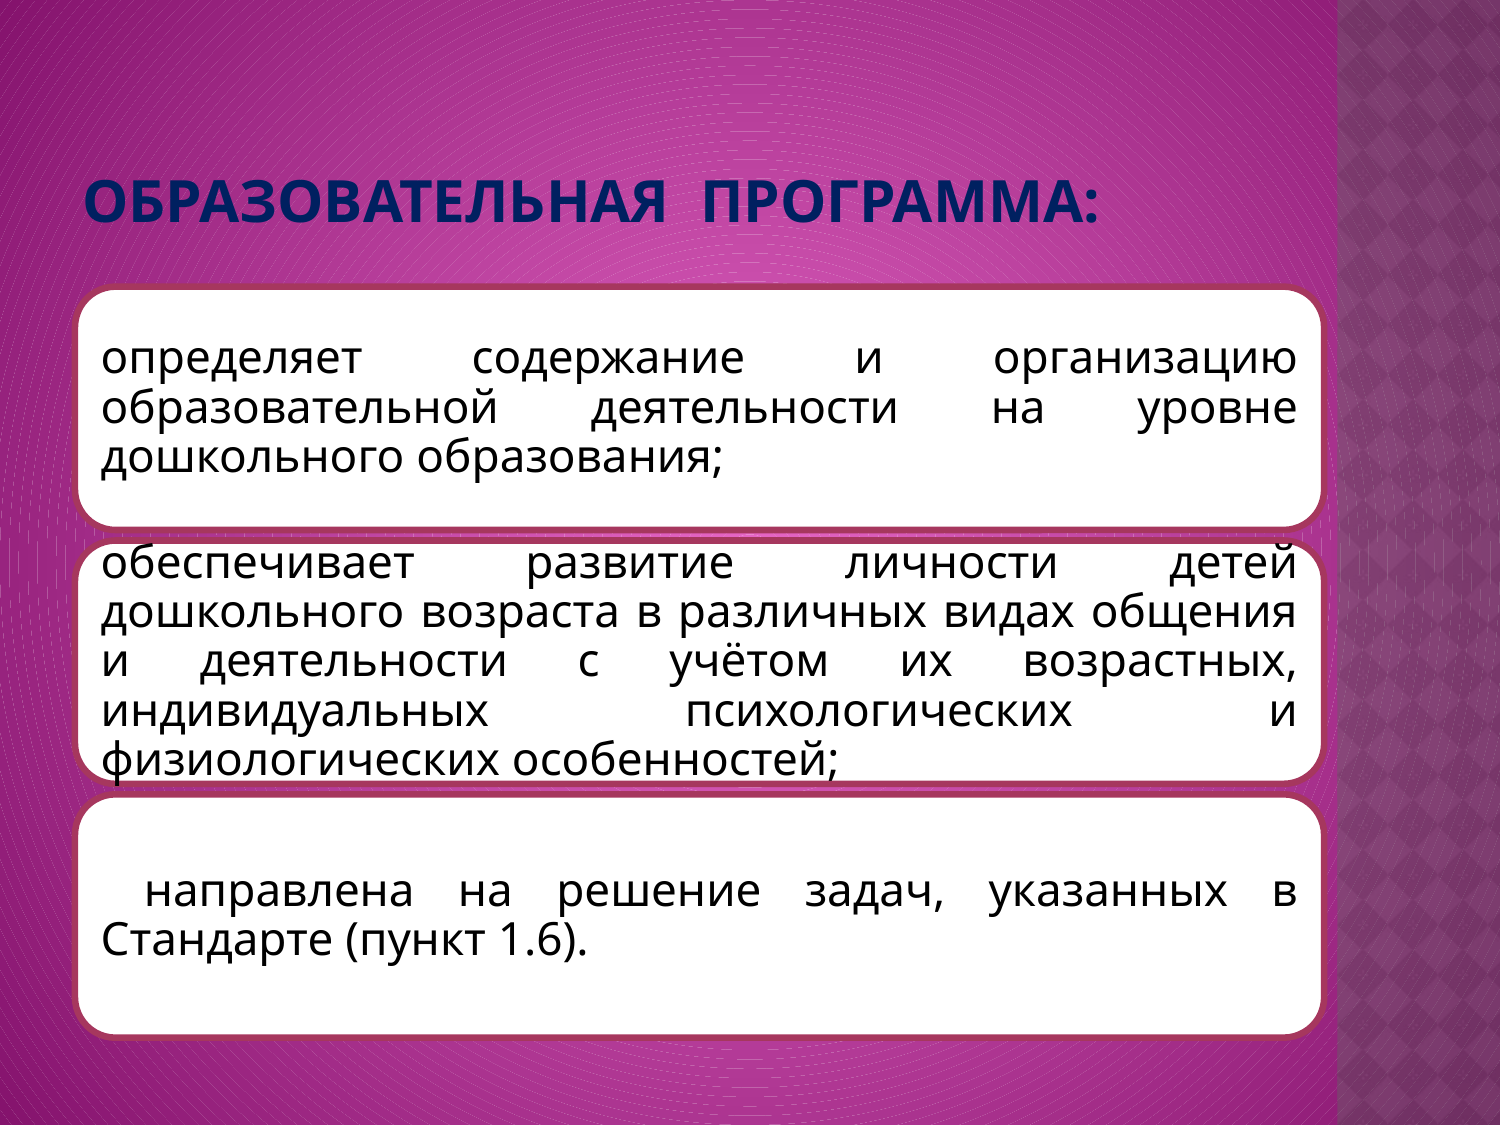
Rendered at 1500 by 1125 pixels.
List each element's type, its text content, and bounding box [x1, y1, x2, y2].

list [74, 261, 1325, 1063]
title Образовательная программа: [75, 52, 1263, 240]
